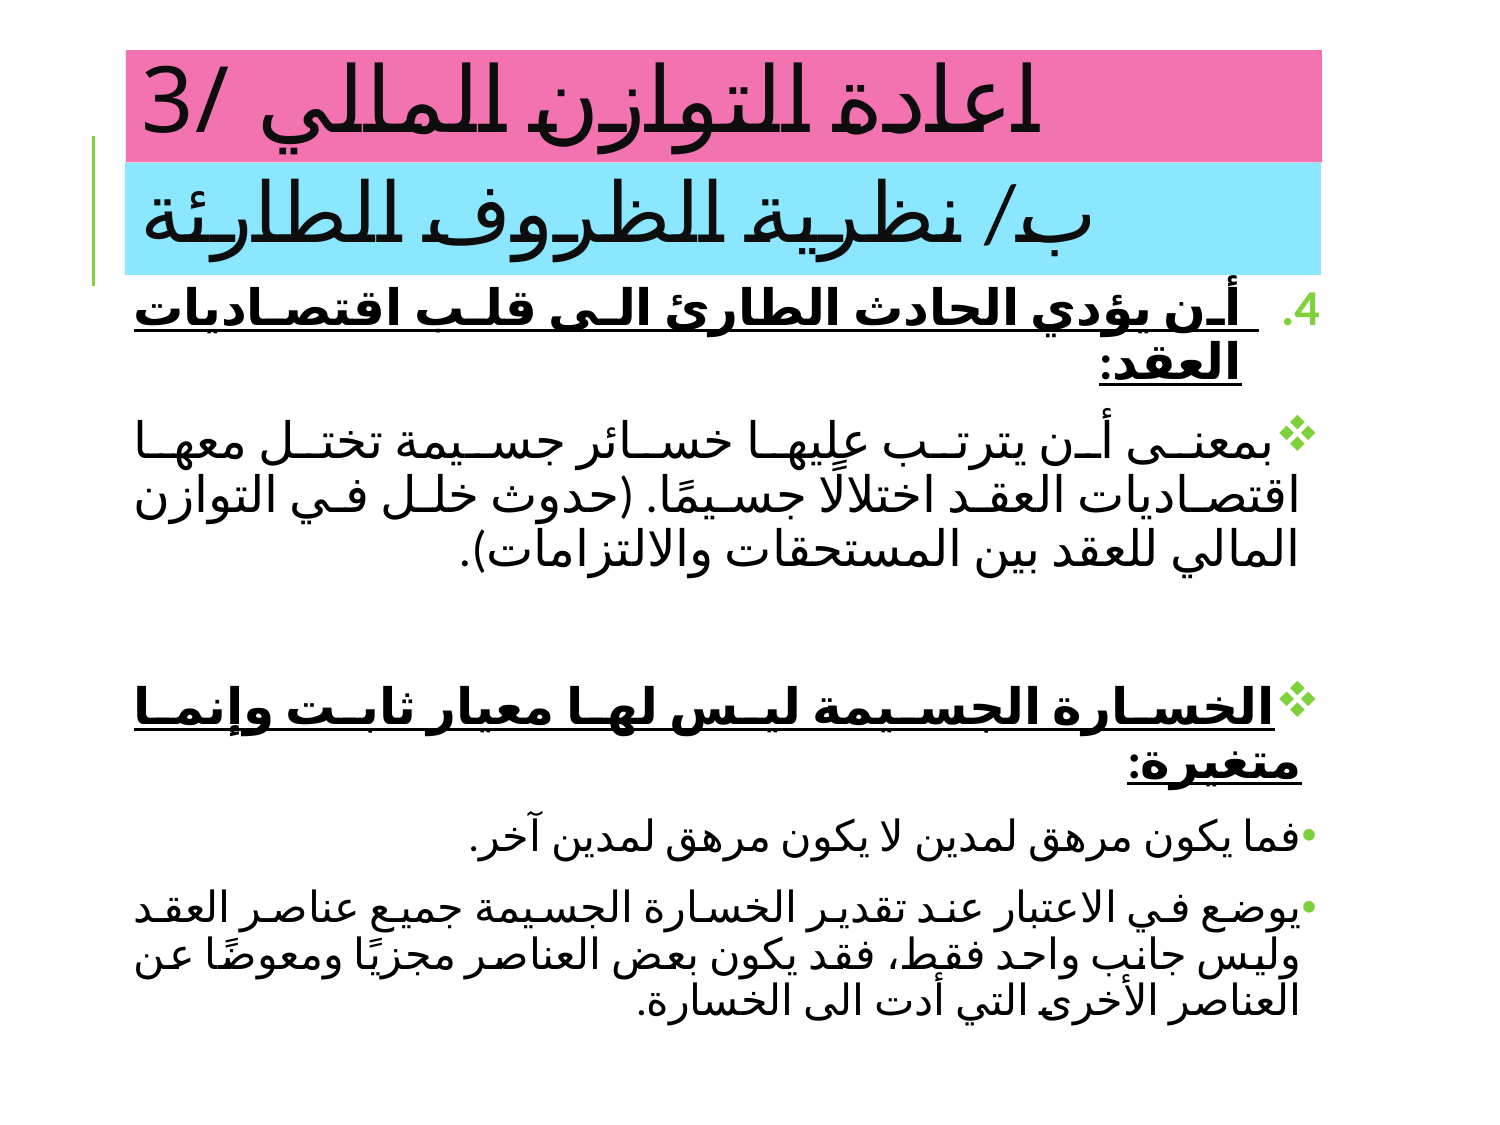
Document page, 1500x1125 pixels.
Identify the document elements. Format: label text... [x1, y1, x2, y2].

text_box ب/ نظرية الظروف الطارئة [124, 162, 1321, 275]
text_box 3/ اعادة التوازن المالي [125, 50, 1322, 163]
list أن يؤدي الحادث الطارئ الى قلب اقتصاديات العقد: بمعنى أن يترتب عليها خسائر جسيمة تختل معها اقتصاديات العقد اختلالًا جسيمًا. (حدوث خلل في التوازن المالي للعقد بين المستحقات والالتزامات). الخسارة الجسيمة ليس لها معيار ثابت وإنما متغيرة: فما يكون مرهق لمدين لا يكون مرهق لمدين آخر. يوضع في الاعتبار عند تقدير الخسارة الجسيمة جميع عناصر العقد وليس جانب واحد فقط، فقد يكون بعض العناصر مجزيًا ومعوضًا عن العناصر الأخرى التي أدت الى الخسارة. [126, 275, 1322, 1035]
